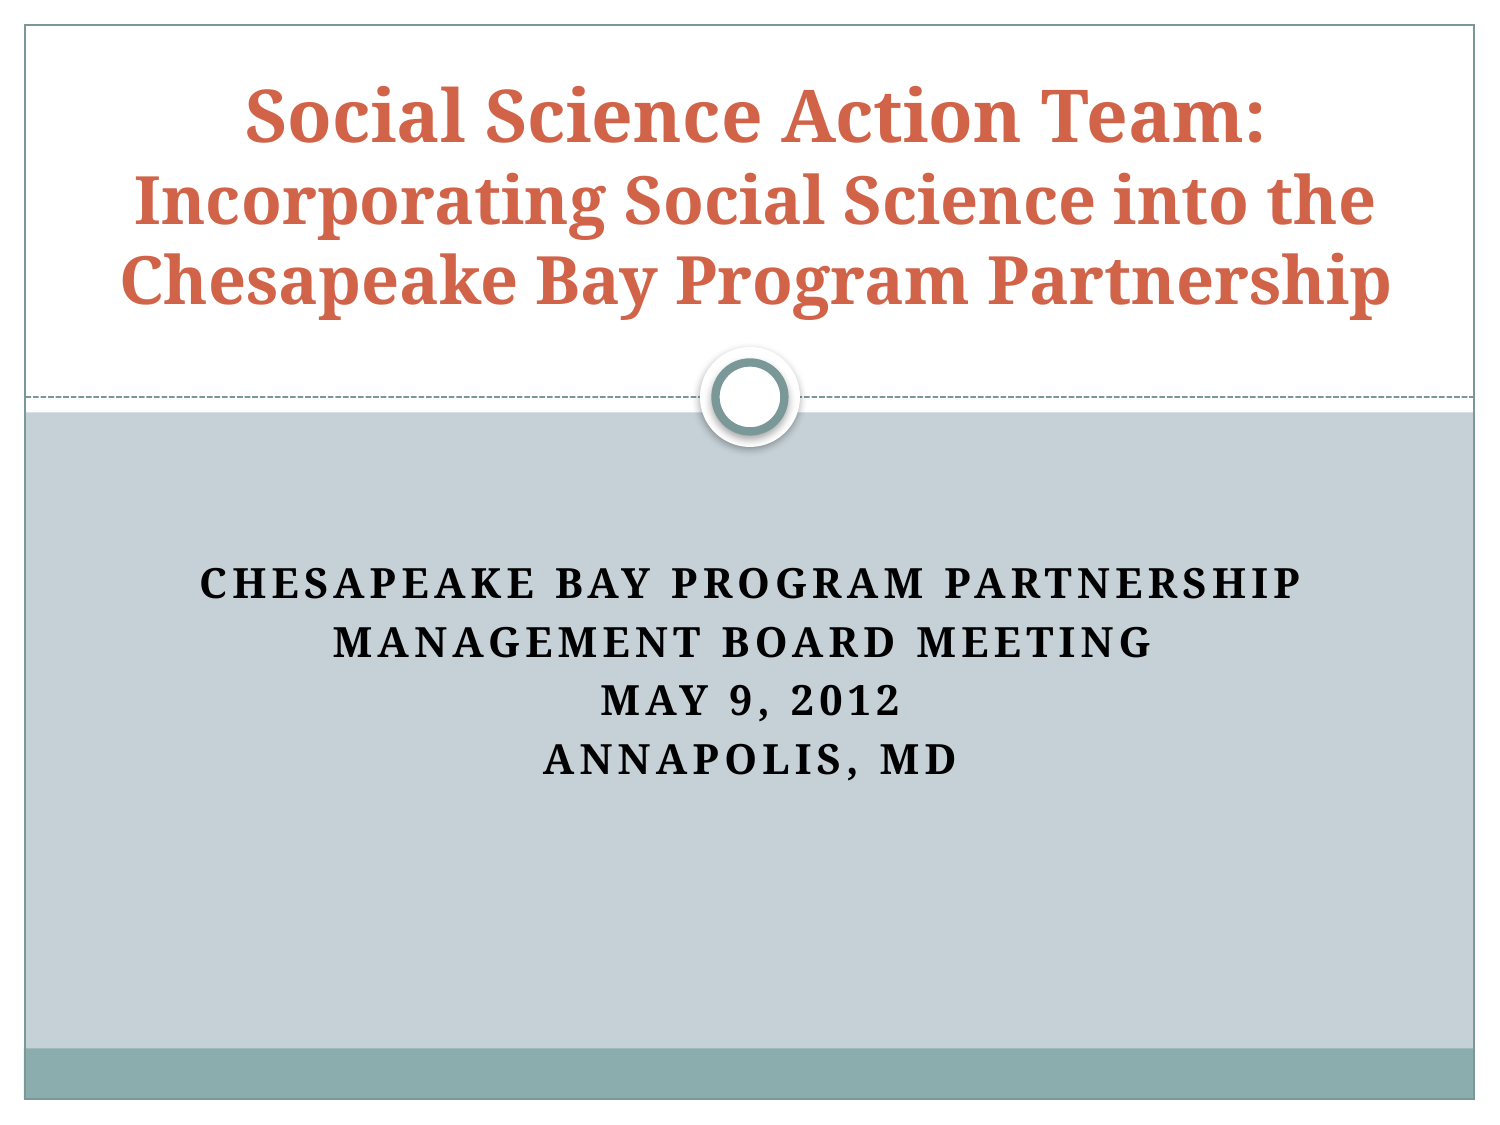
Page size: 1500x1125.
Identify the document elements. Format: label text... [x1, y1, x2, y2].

subtitle Chesapeake Bay Program Partnership Management Board Meeting May 9, 2012 Annapolis, MD [37, 549, 1463, 838]
title Social Science Action Team: Incorporating Social Science into the Chesapeake Bay Program Partnership [62, 24, 1450, 325]
